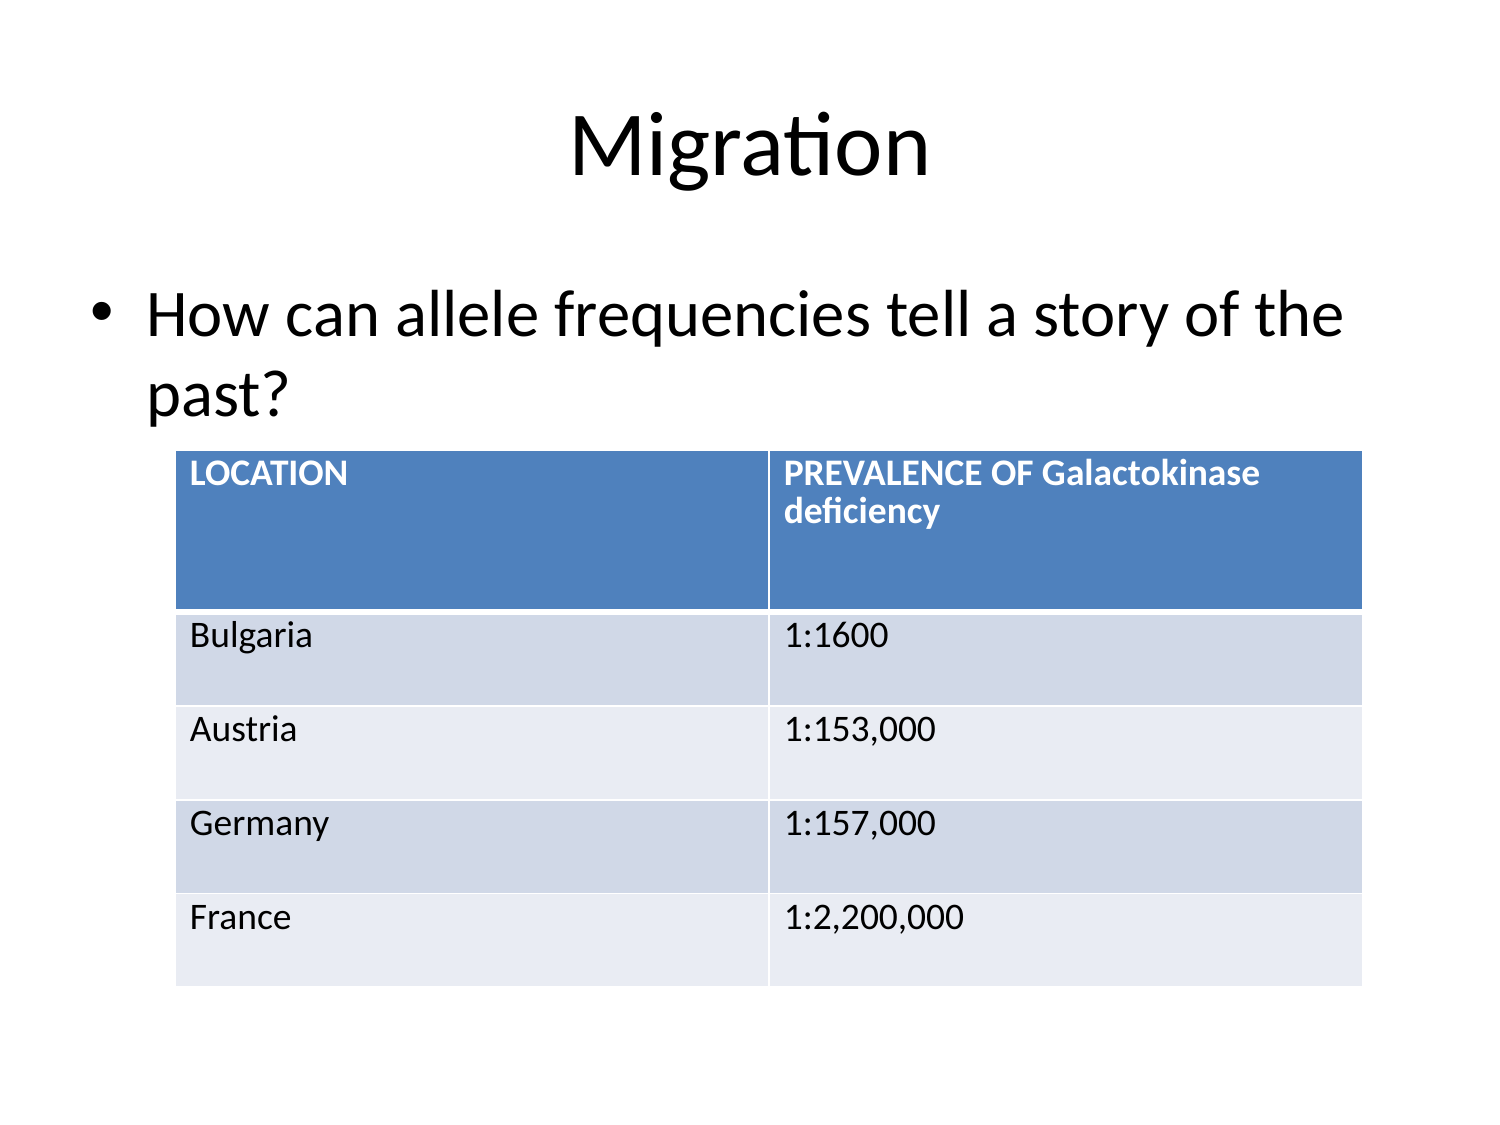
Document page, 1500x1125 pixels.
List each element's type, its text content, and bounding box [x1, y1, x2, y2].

table_cell 1:2,200,000 [770, 894, 1362, 986]
table_cell Bulgaria [176, 615, 768, 705]
table_cell 1:1600 [770, 615, 1362, 705]
table_cell France [176, 894, 768, 986]
table_header LOCATION [176, 451, 768, 609]
table_header PREVALENCE OF Galactokinase deficiency [770, 451, 1362, 609]
list How can allele frequencies tell a story of the past? [75, 262, 1425, 1005]
table_cell 1:157,000 [770, 801, 1362, 893]
table_cell 1:153,000 [770, 707, 1362, 799]
table_cell Germany [176, 801, 768, 893]
table_cell Austria [176, 707, 768, 799]
title Migration [75, 45, 1425, 233]
